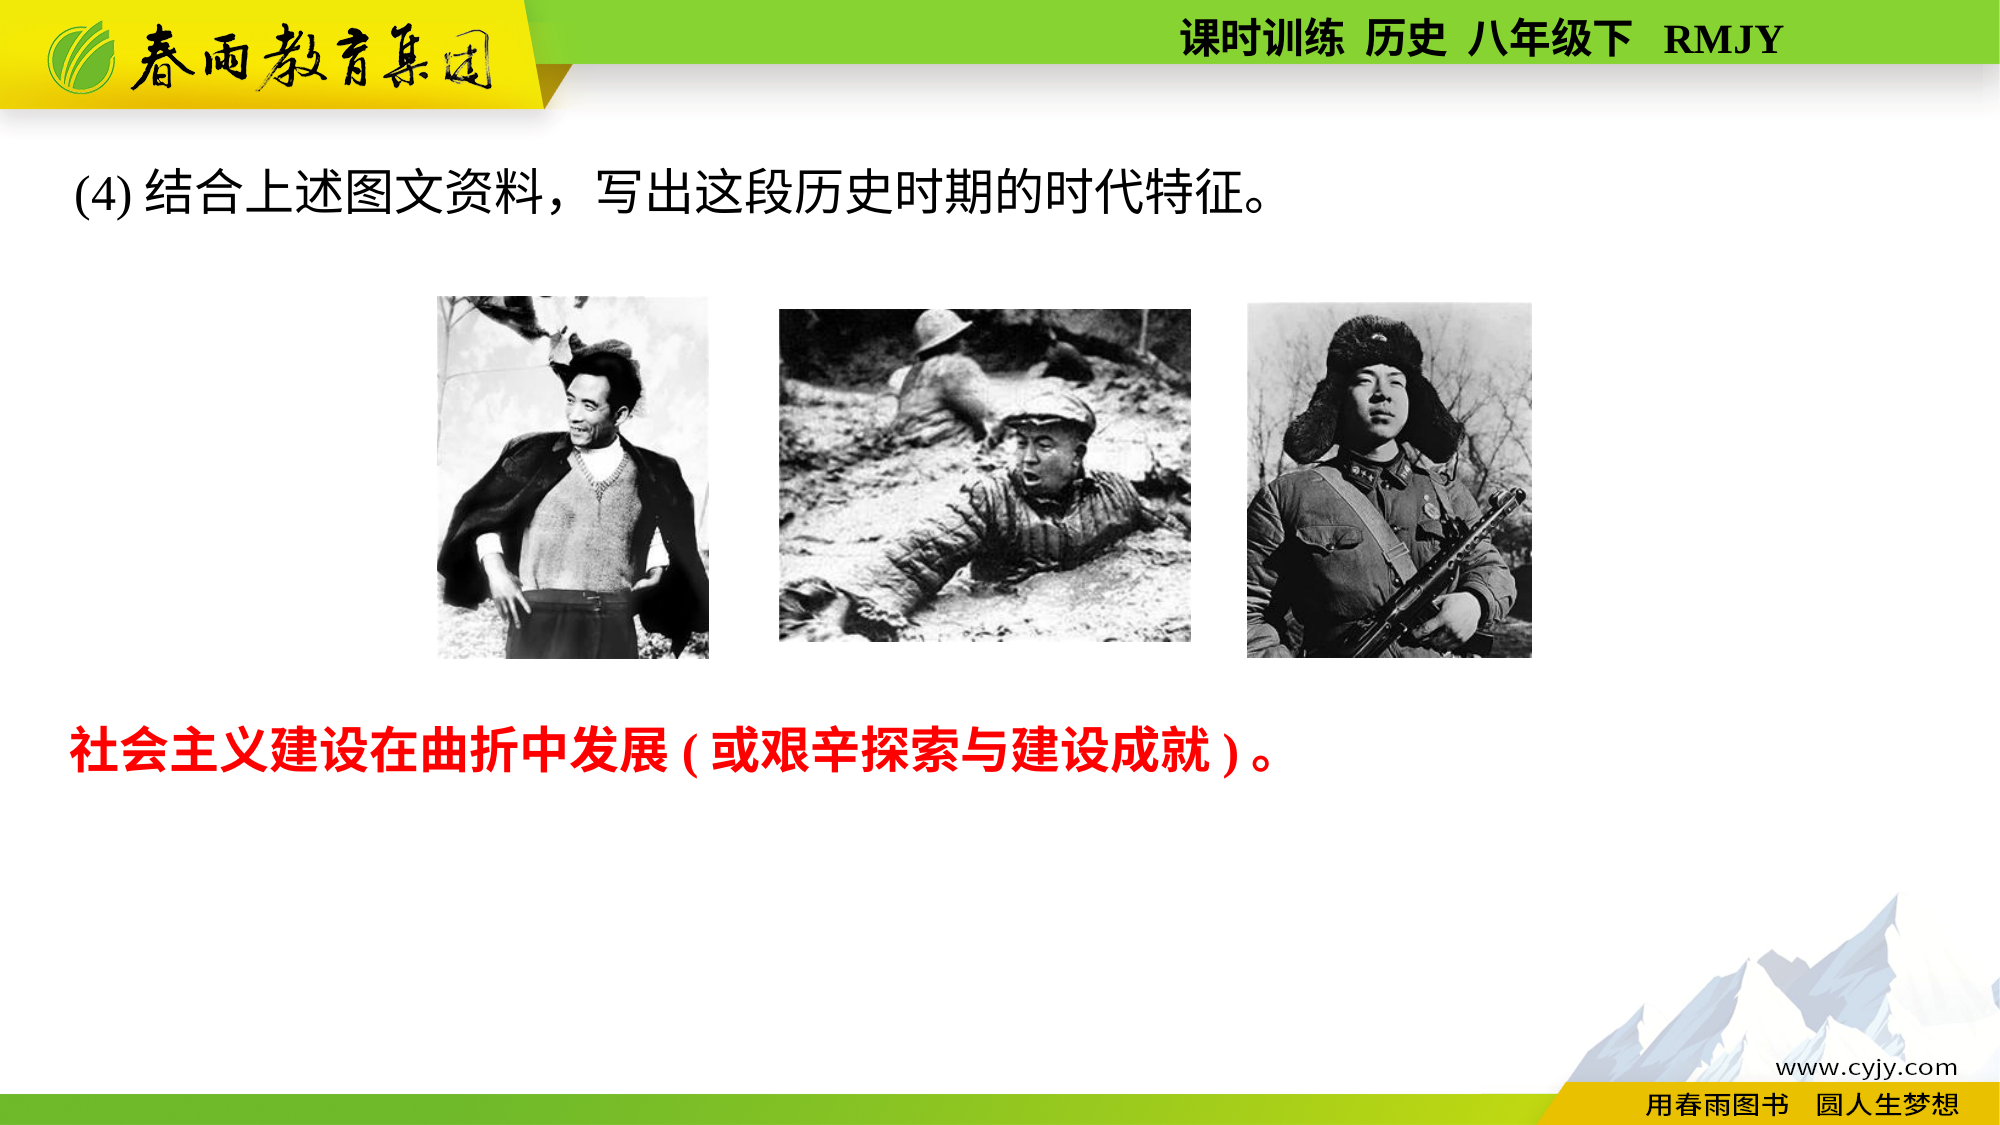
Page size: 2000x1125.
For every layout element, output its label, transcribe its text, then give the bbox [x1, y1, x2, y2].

picture [0, 0, 2000, 1125]
list (4)结合上述图文资料，写出这段历史时期的时代特征。 [59, 122, 1944, 217]
text_box 社会主义建设在曲折中发展(或艰辛探索与建设成就)。 [54, 680, 1939, 786]
